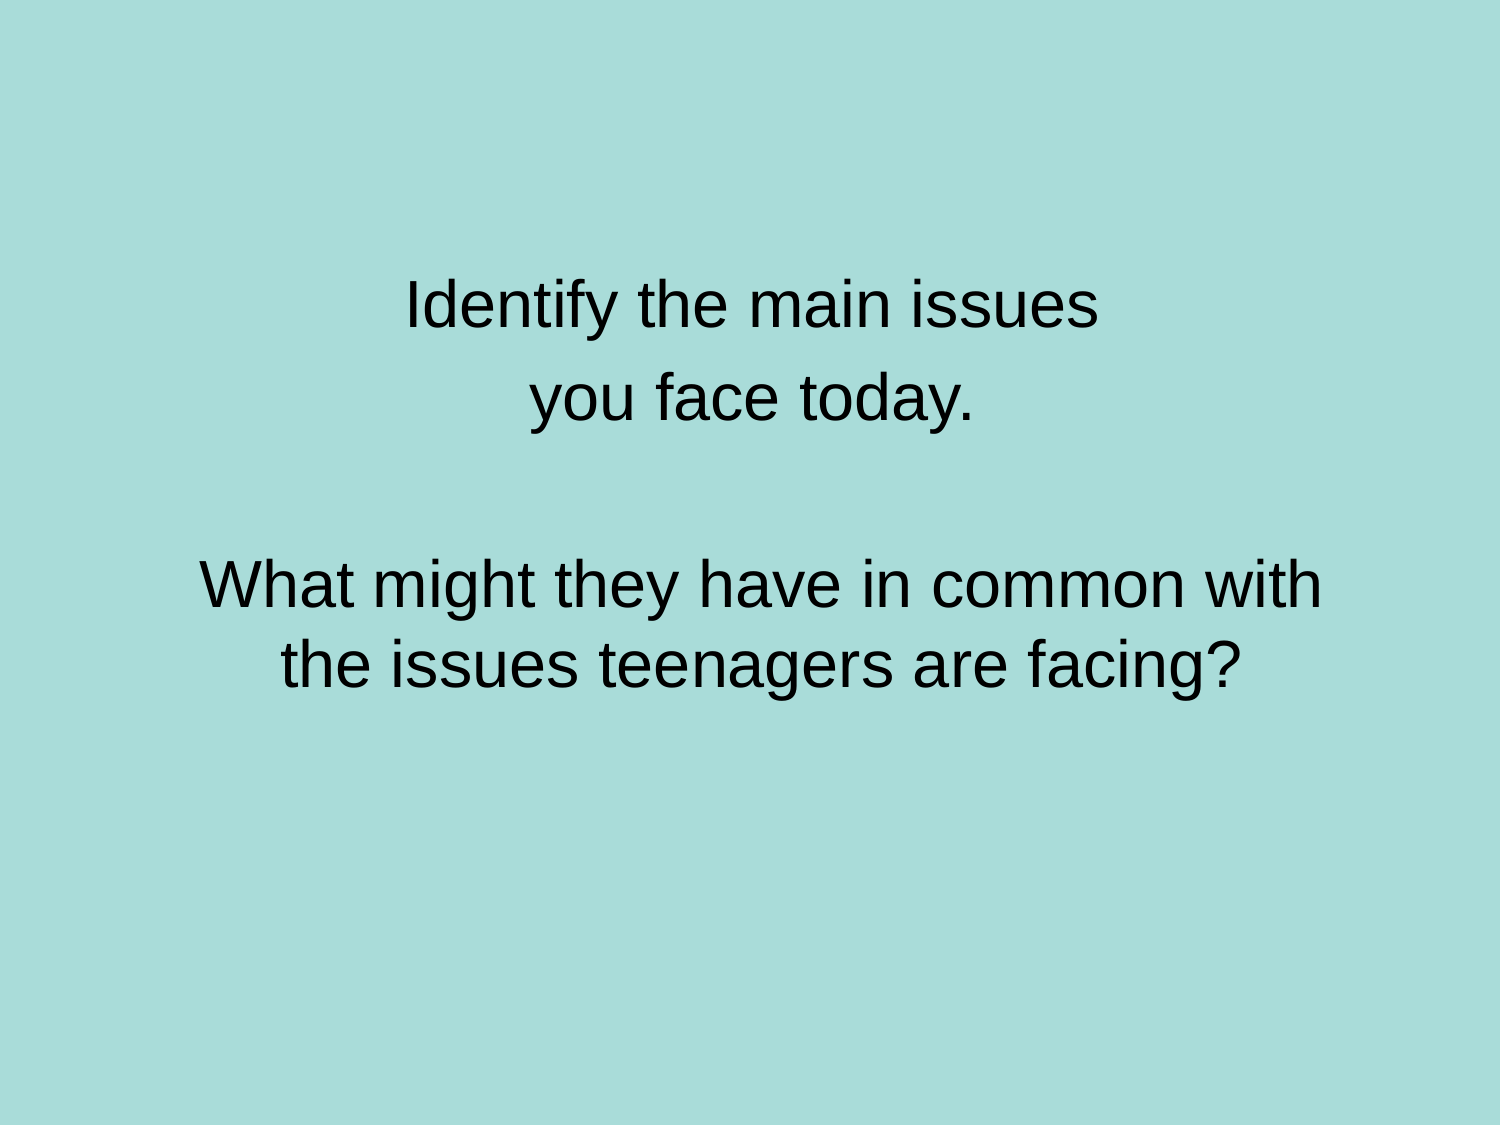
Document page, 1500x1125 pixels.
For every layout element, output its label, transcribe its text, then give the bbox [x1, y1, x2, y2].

list Identify the main issues you face today. What might they have in common with the issues teenagers are facing? [171, 66, 1353, 1083]
